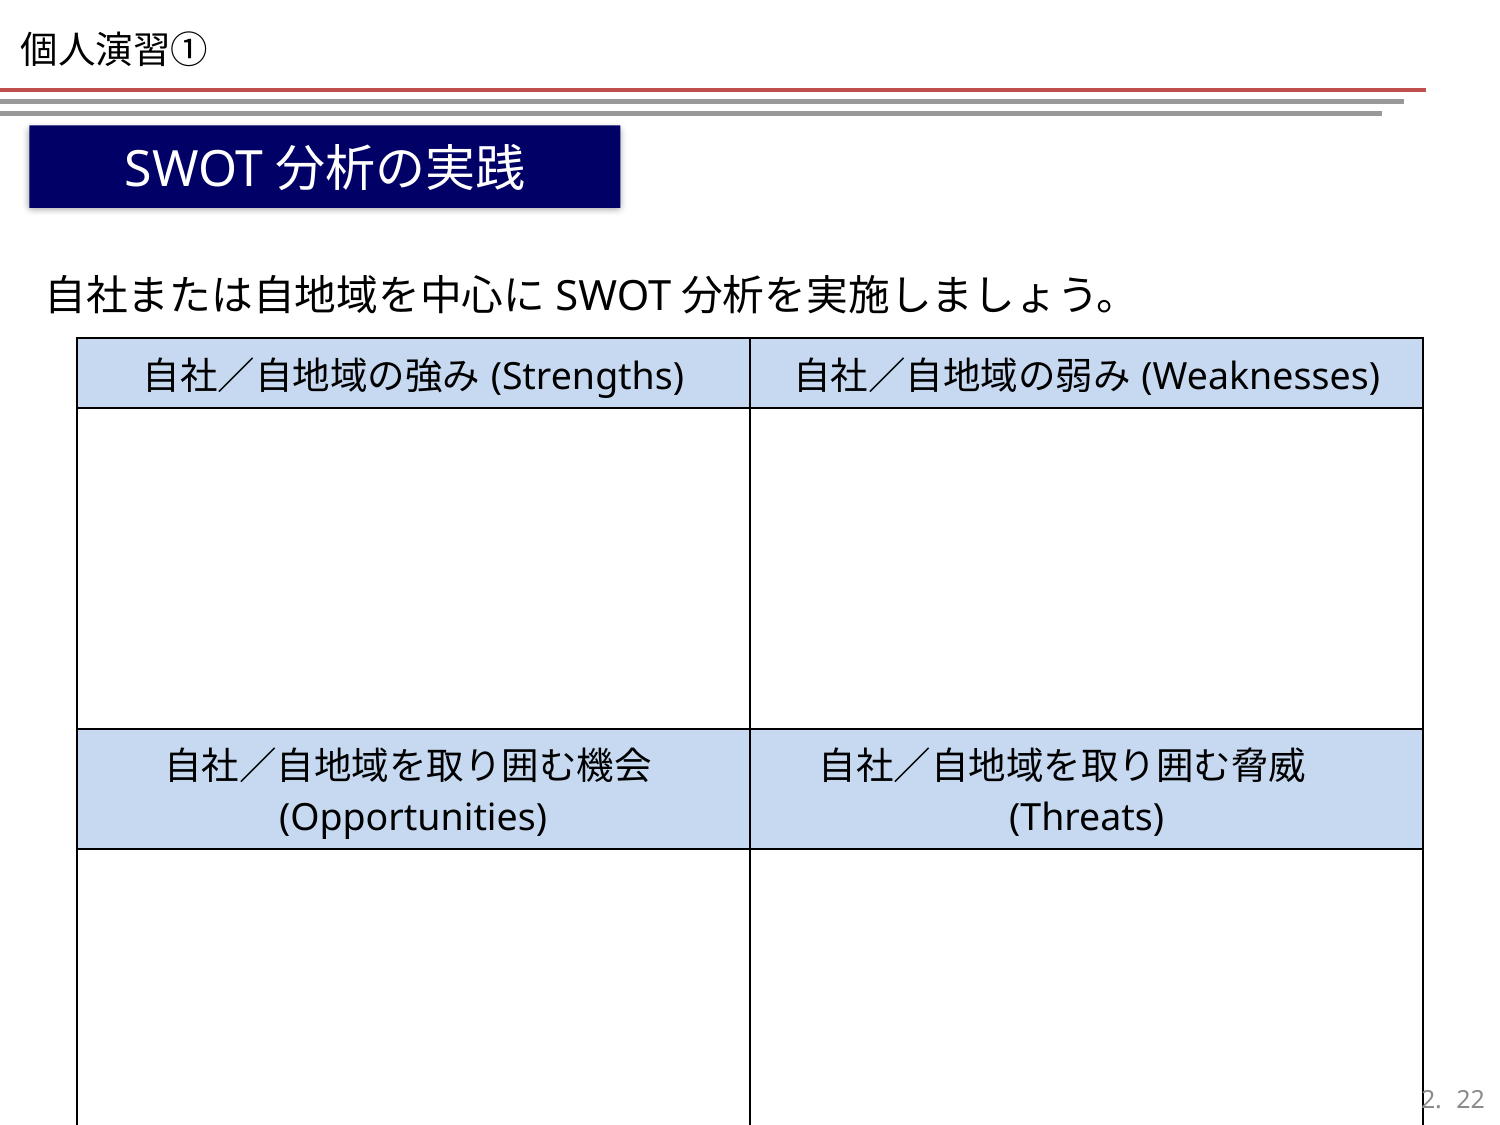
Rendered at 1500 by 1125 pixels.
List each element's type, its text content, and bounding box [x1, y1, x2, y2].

table_cell 自社／自地域を取り囲む脅威 (Threats) [751, 730, 1422, 848]
text_box SWOT分析の実践 [29, 125, 621, 208]
text_box 自社または自地域を中心にSWOT分析を実施しましょう。 [27, 265, 1437, 329]
slide_number 21 [1381, 1065, 1500, 1125]
table_header 自社／自地域の強み(Strengths) [78, 339, 749, 407]
table_header 自社／自地域の弱み(Weaknesses) [751, 339, 1422, 407]
table_cell [78, 850, 749, 1125]
table_cell [78, 409, 749, 728]
table_cell 自社／自地域を取り囲む機会(Opportunities) [78, 730, 749, 848]
table_cell [751, 409, 1422, 728]
table_cell [751, 850, 1422, 1125]
title 個人演習① [5, 18, 1424, 79]
